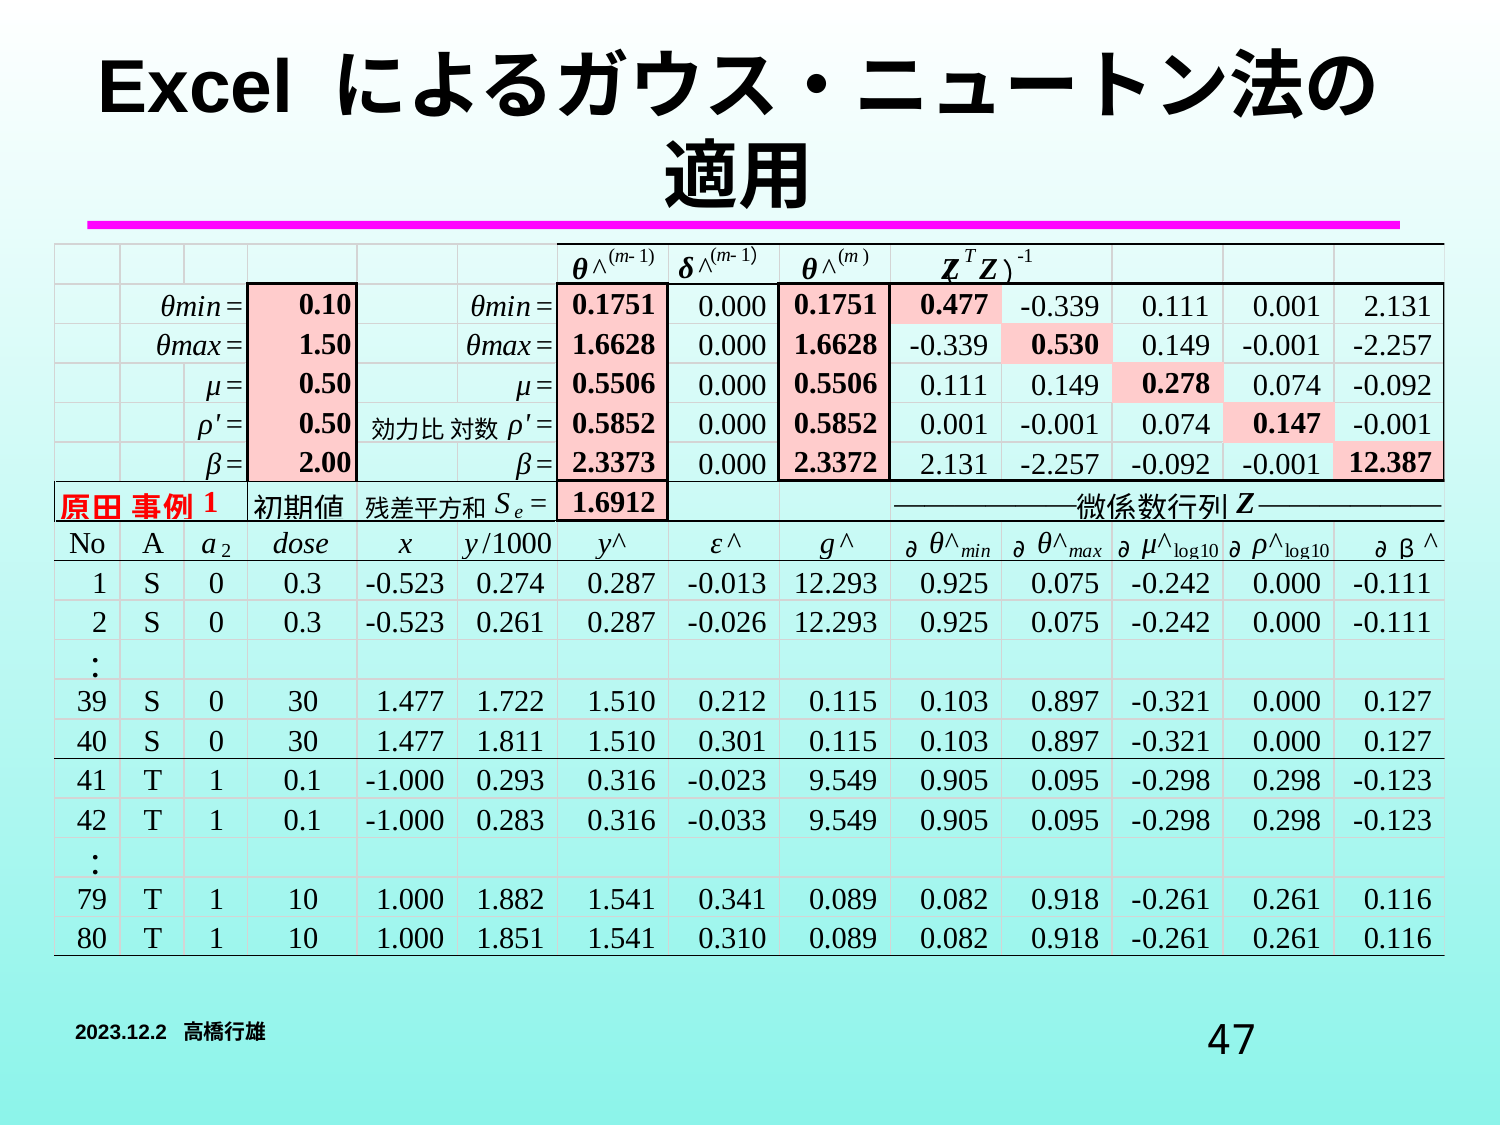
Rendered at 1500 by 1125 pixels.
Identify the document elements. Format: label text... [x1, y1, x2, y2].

title Excel によるガウス・ニュートン法の適用 [54, 43, 1424, 225]
picture [53, 243, 1446, 957]
